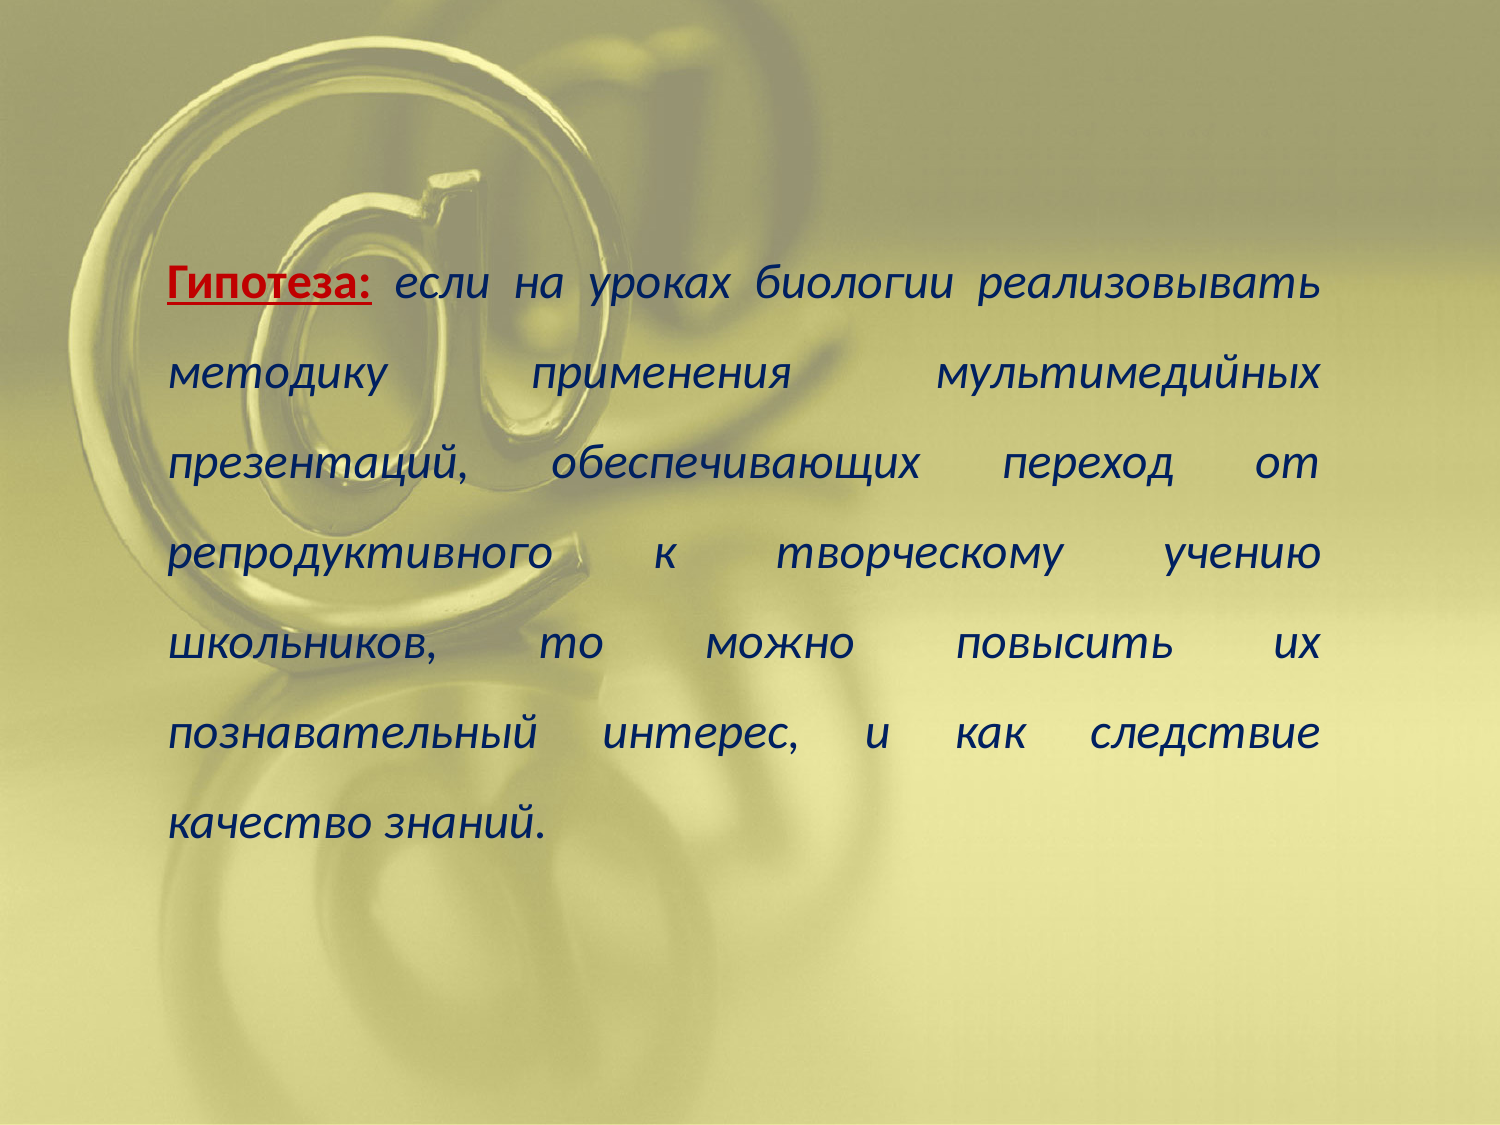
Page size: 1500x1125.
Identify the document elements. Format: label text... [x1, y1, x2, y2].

text_box Гипотеза: если на уроках биологии реализовывать методику применения мультимедийных презентаций, обеспечивающих переход от репродуктивного к творческому учению школьников, то можно повысить их познавательный интерес, и как следствие качество знаний. [152, 210, 1336, 901]
picture [0, 0, 1500, 1125]
